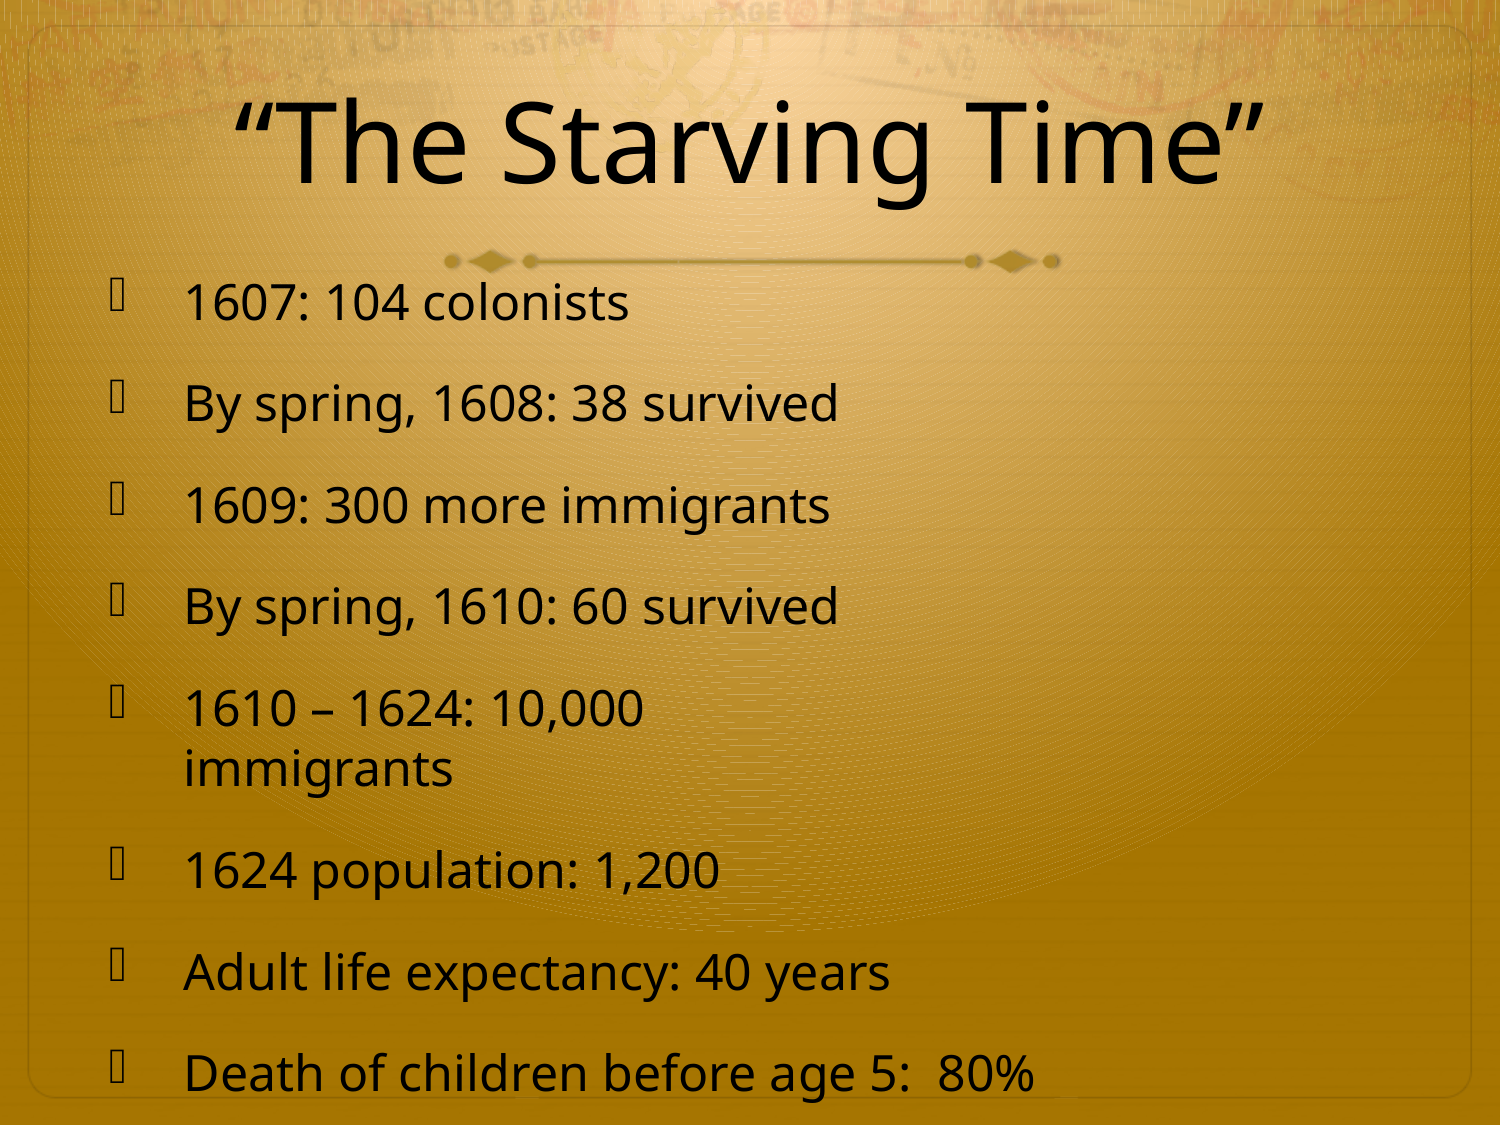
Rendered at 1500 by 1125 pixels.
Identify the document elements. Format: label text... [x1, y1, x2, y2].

picture [0, 0, 1500, 1125]
list 1607: 104 colonists By spring, 1608: 38 survived 1609: 300 more immigrants By spring, 1610: 60 survived 1610 – 1624: 10,000 immigrants 1624 population: 1,200 Adult life expectancy: 40 years Death of children before age 5: 80% [93, 262, 1407, 1125]
title “The Starving Time” [93, 45, 1407, 233]
